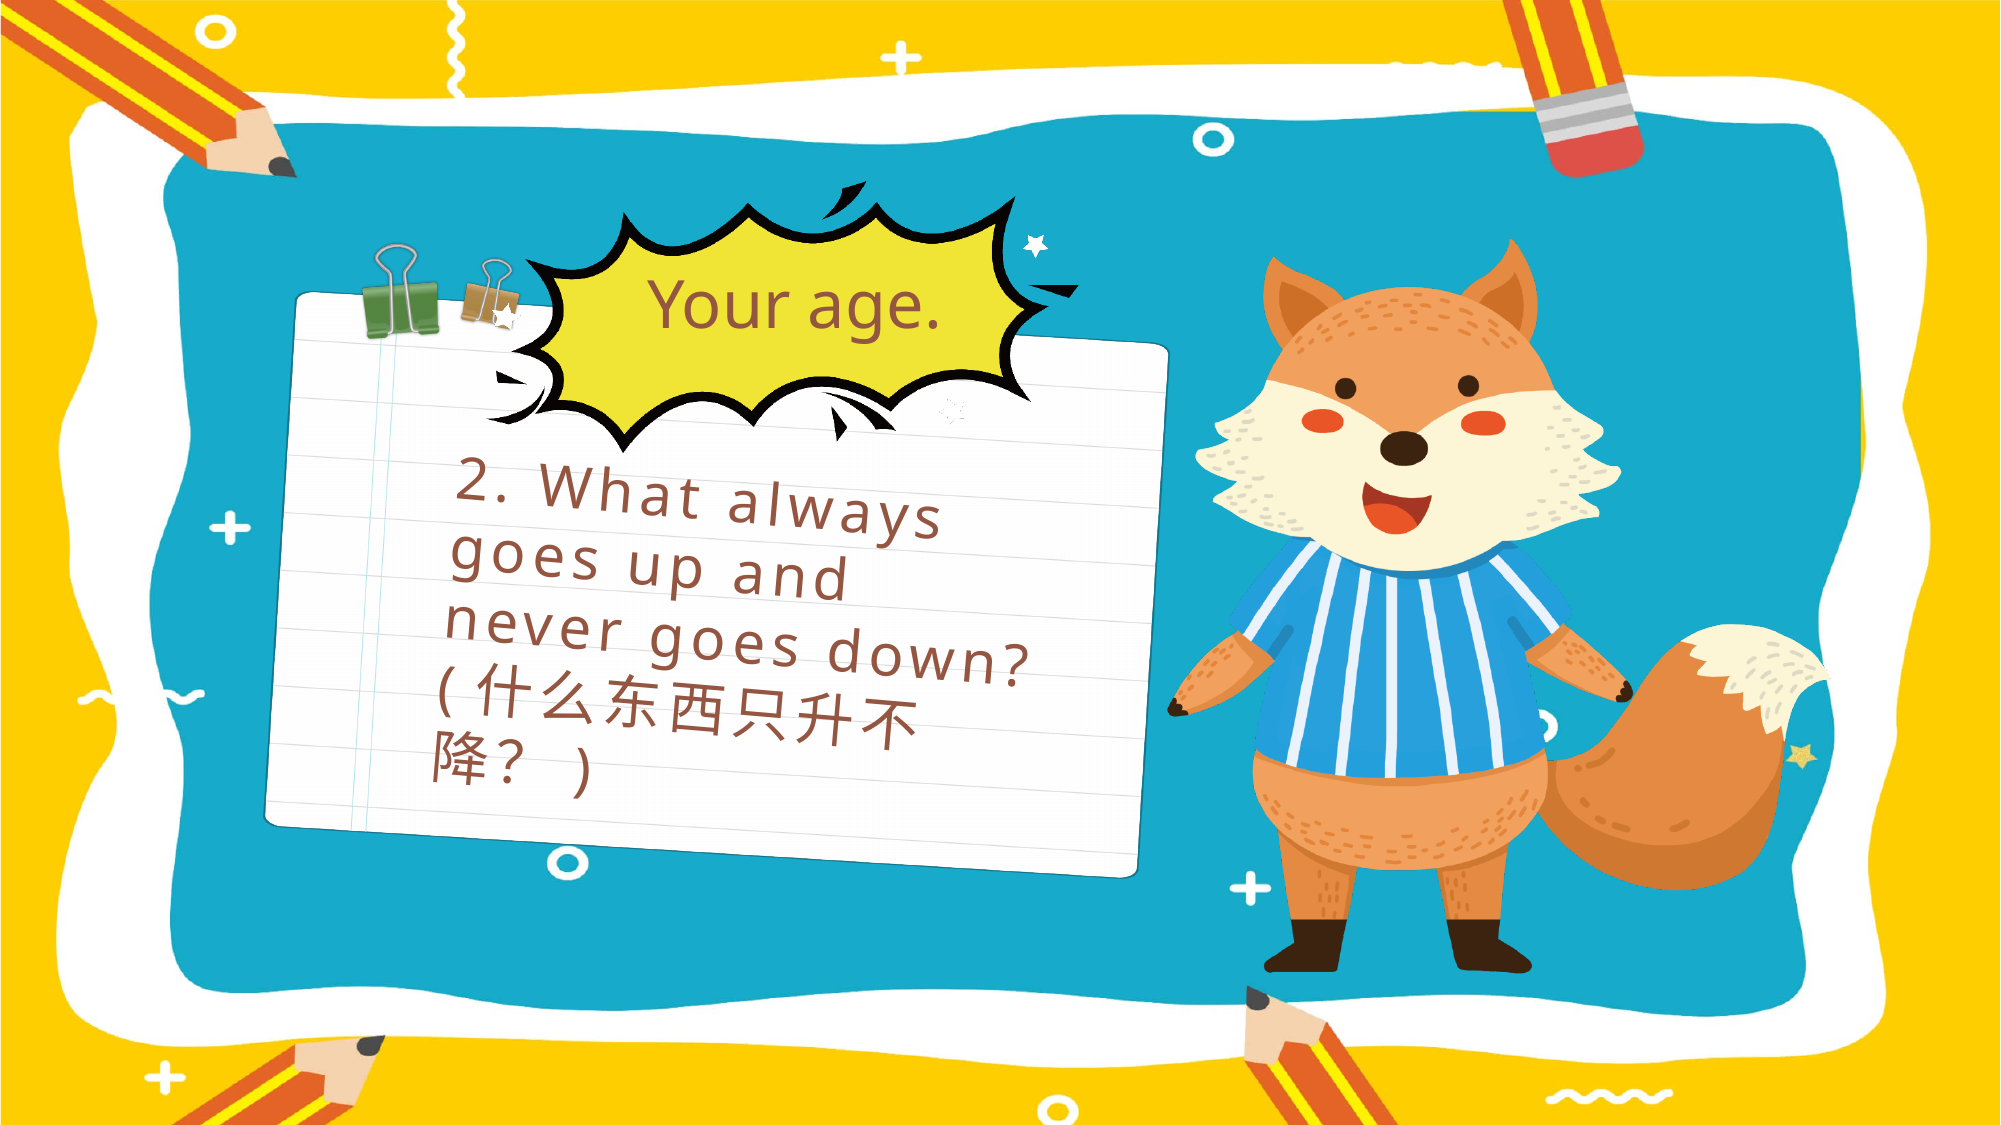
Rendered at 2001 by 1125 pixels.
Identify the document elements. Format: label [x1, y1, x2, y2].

text_box [486, 181, 1079, 453]
picture [3, 0, 2000, 1125]
